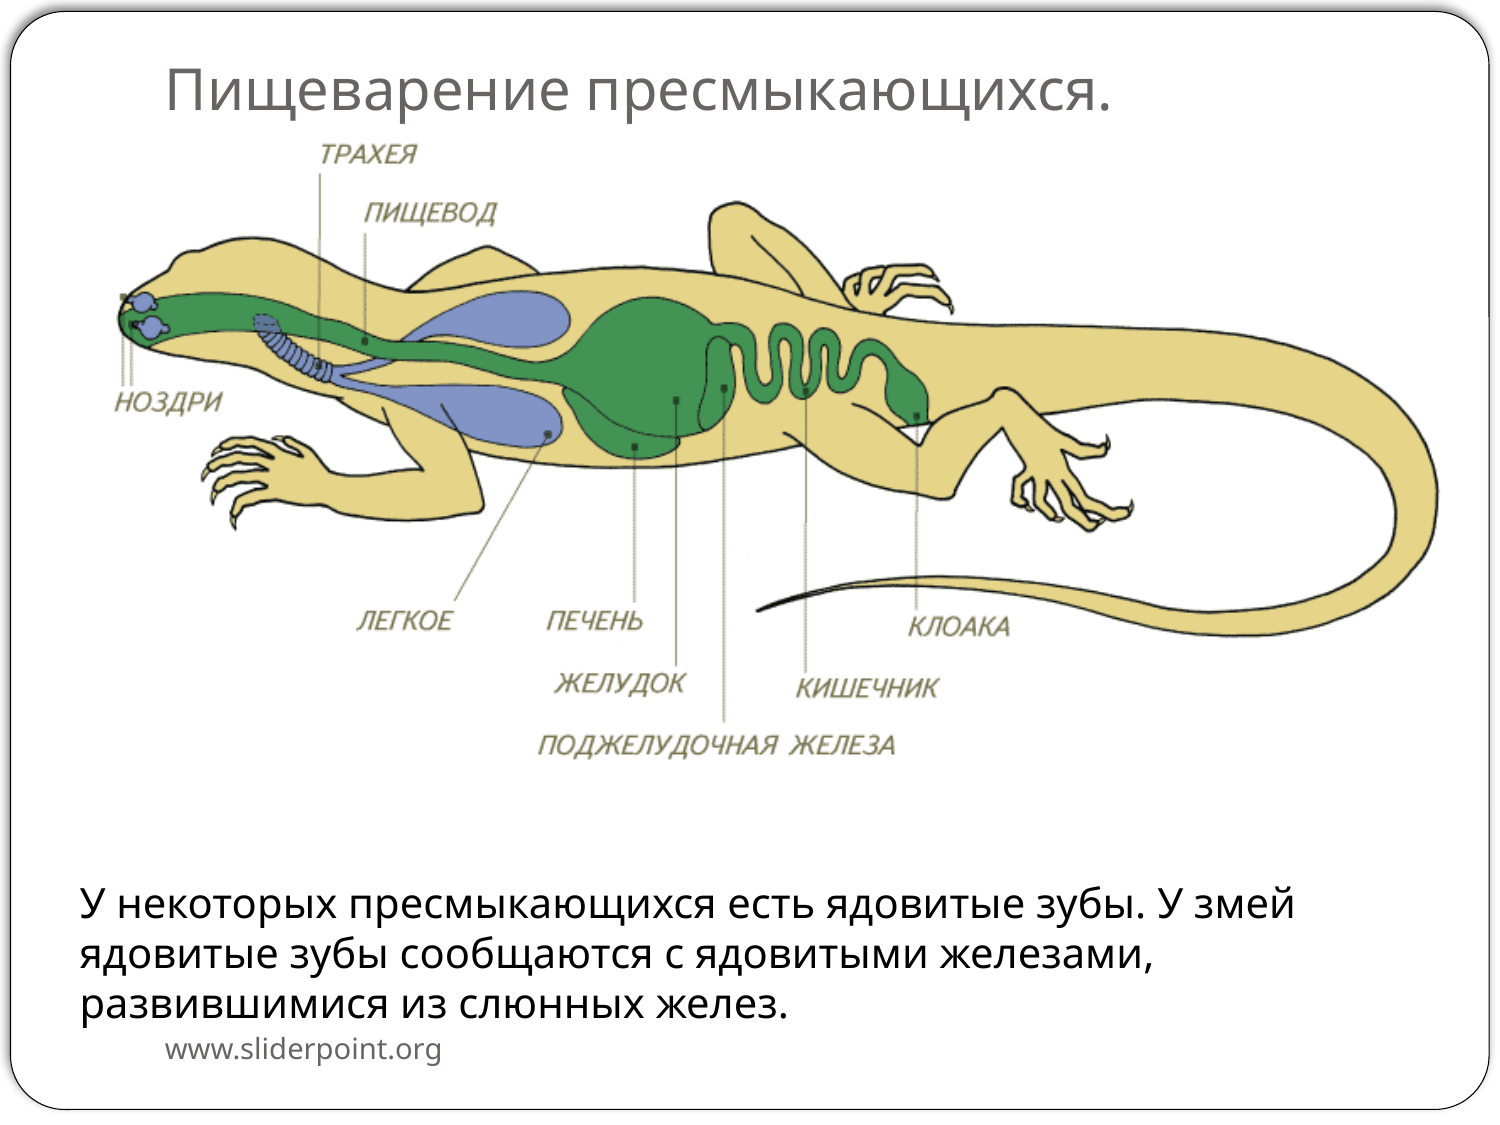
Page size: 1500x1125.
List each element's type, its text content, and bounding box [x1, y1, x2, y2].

text_box У некоторых пресмыкающихся есть ядовитые зубы. У змей ядовитые зубы сообщаются с ядовитыми железами, развившимися из слюнных желез. [64, 869, 1400, 1035]
title Пищеварение пресмыкающихся. [150, 45, 1425, 112]
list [100, 125, 1453, 776]
footer www.sliderpoint.org [150, 1012, 800, 1088]
